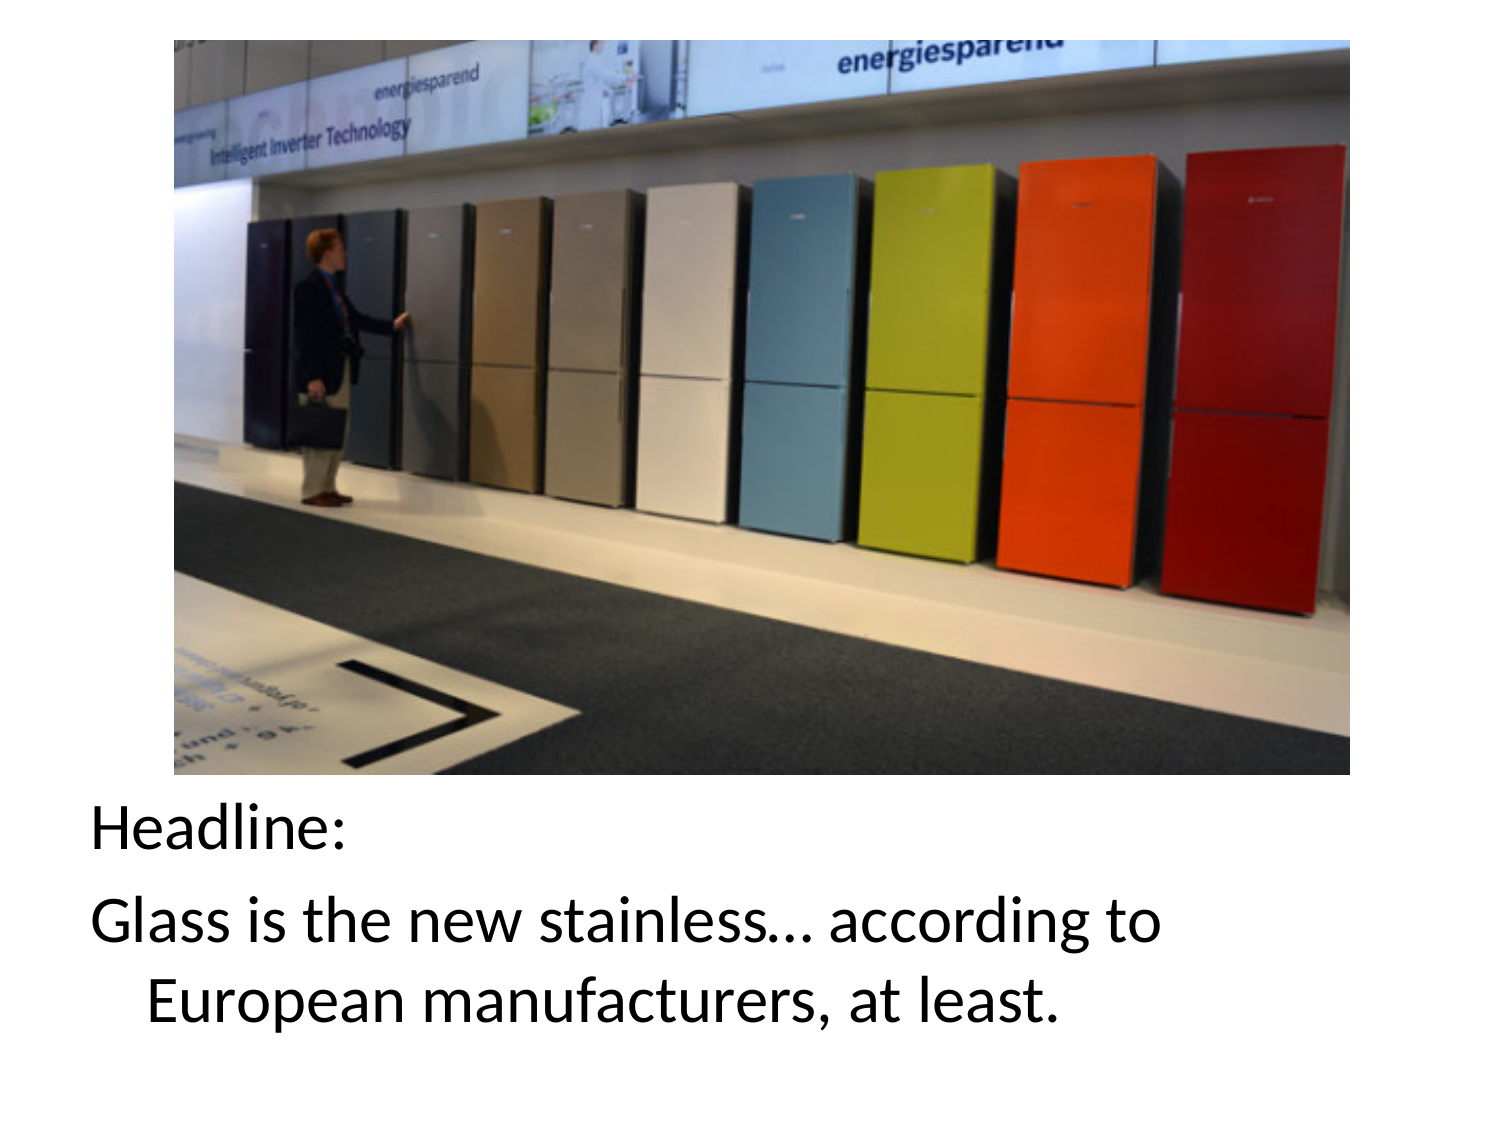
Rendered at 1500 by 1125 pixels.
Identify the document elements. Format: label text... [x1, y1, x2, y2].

list Headline: Glass is the new stainless… according to European manufacturers, at least. [75, 774, 1425, 1088]
picture [174, 40, 1351, 775]
